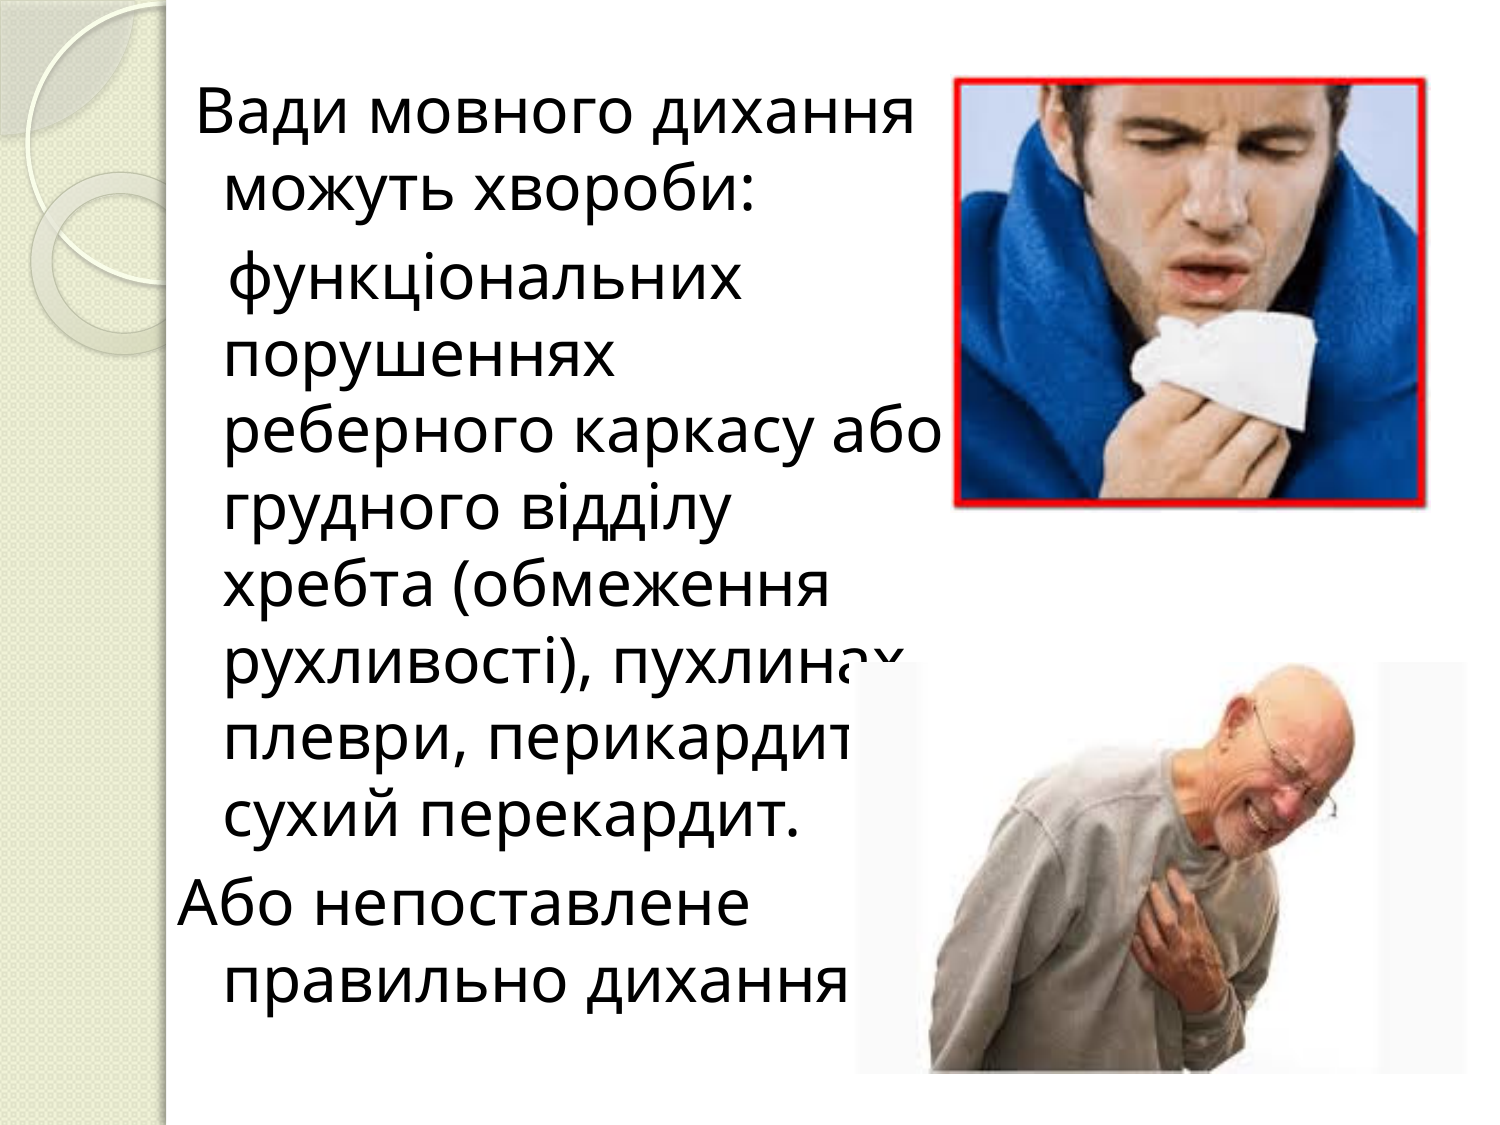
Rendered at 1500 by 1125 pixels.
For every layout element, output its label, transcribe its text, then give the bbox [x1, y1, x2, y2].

picture [949, 74, 1431, 513]
picture [849, 662, 1476, 1074]
list Вади мовного дихання можуть хвороби: функціональних порушеннях реберного каркасу або грудного відділу хребта (обмеження рухливості), пухлинах плеври, перикардиті, сухий перекардит. Або непоставлене правильно дихання. [150, 62, 975, 1025]
